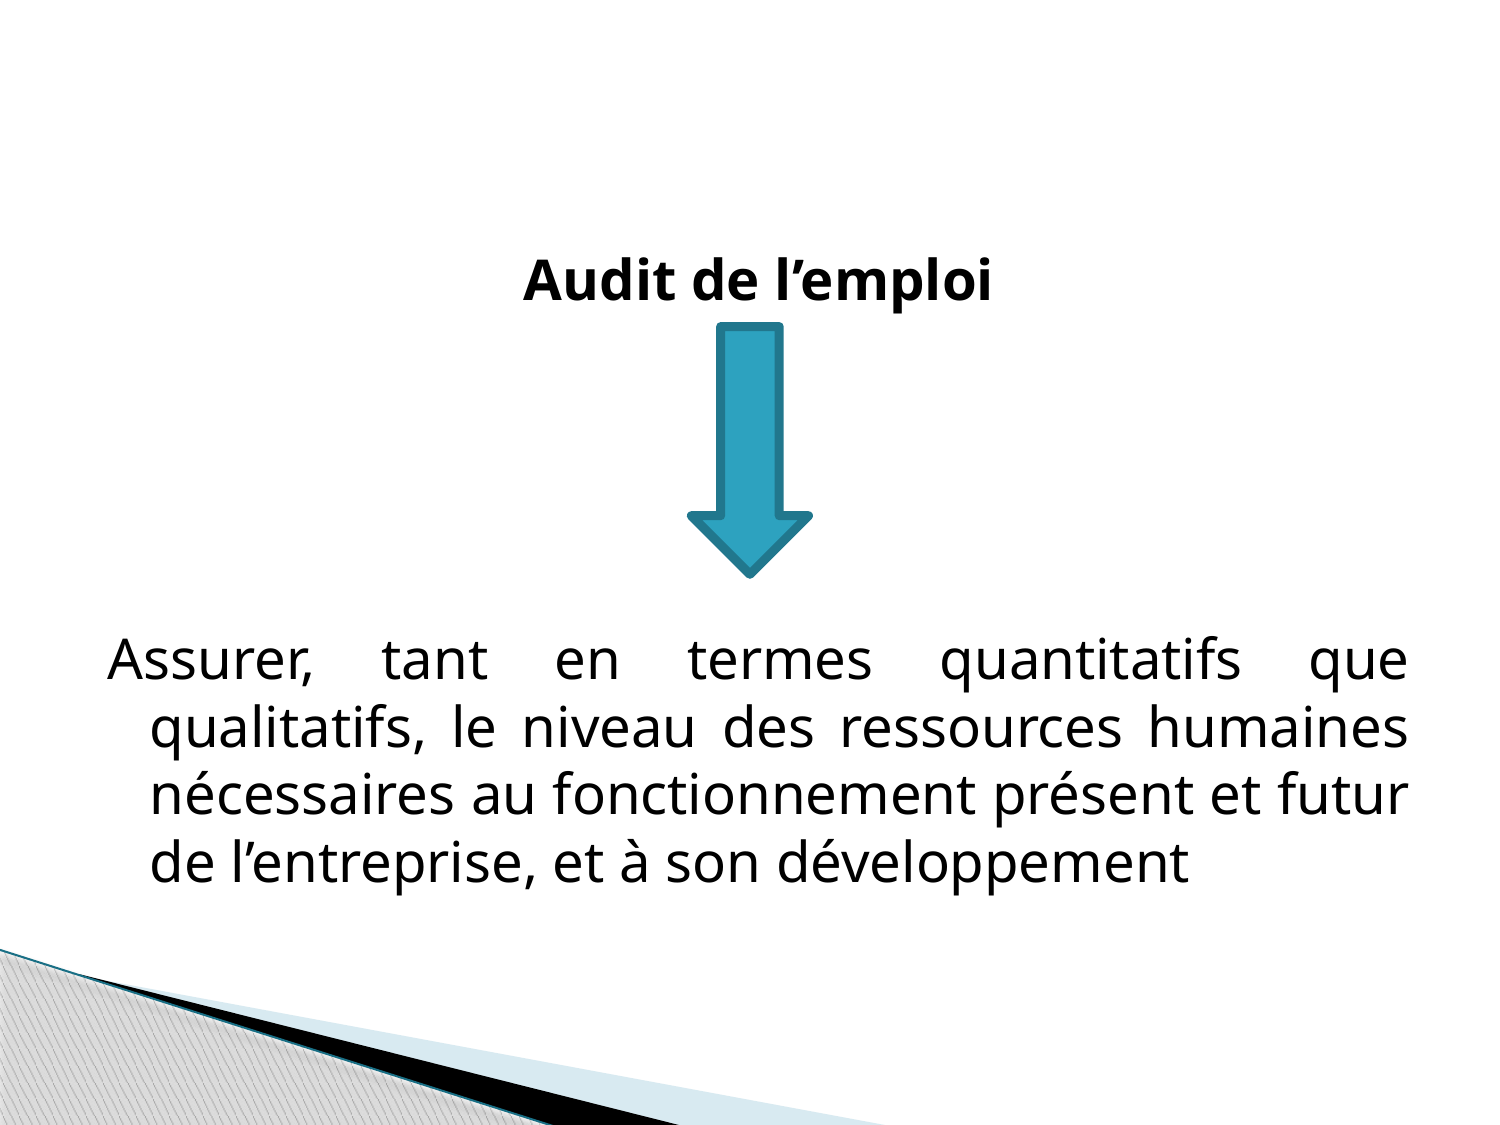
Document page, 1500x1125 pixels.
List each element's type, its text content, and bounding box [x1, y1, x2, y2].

text_box [686, 322, 813, 579]
list Audit de l’emploi Assurer, tant en termes quantitatifs que qualitatifs, le niveau des ressources humaines nécessaires au fonctionnement présent et futur de l’entreprise, et à son développement [75, 160, 1425, 986]
